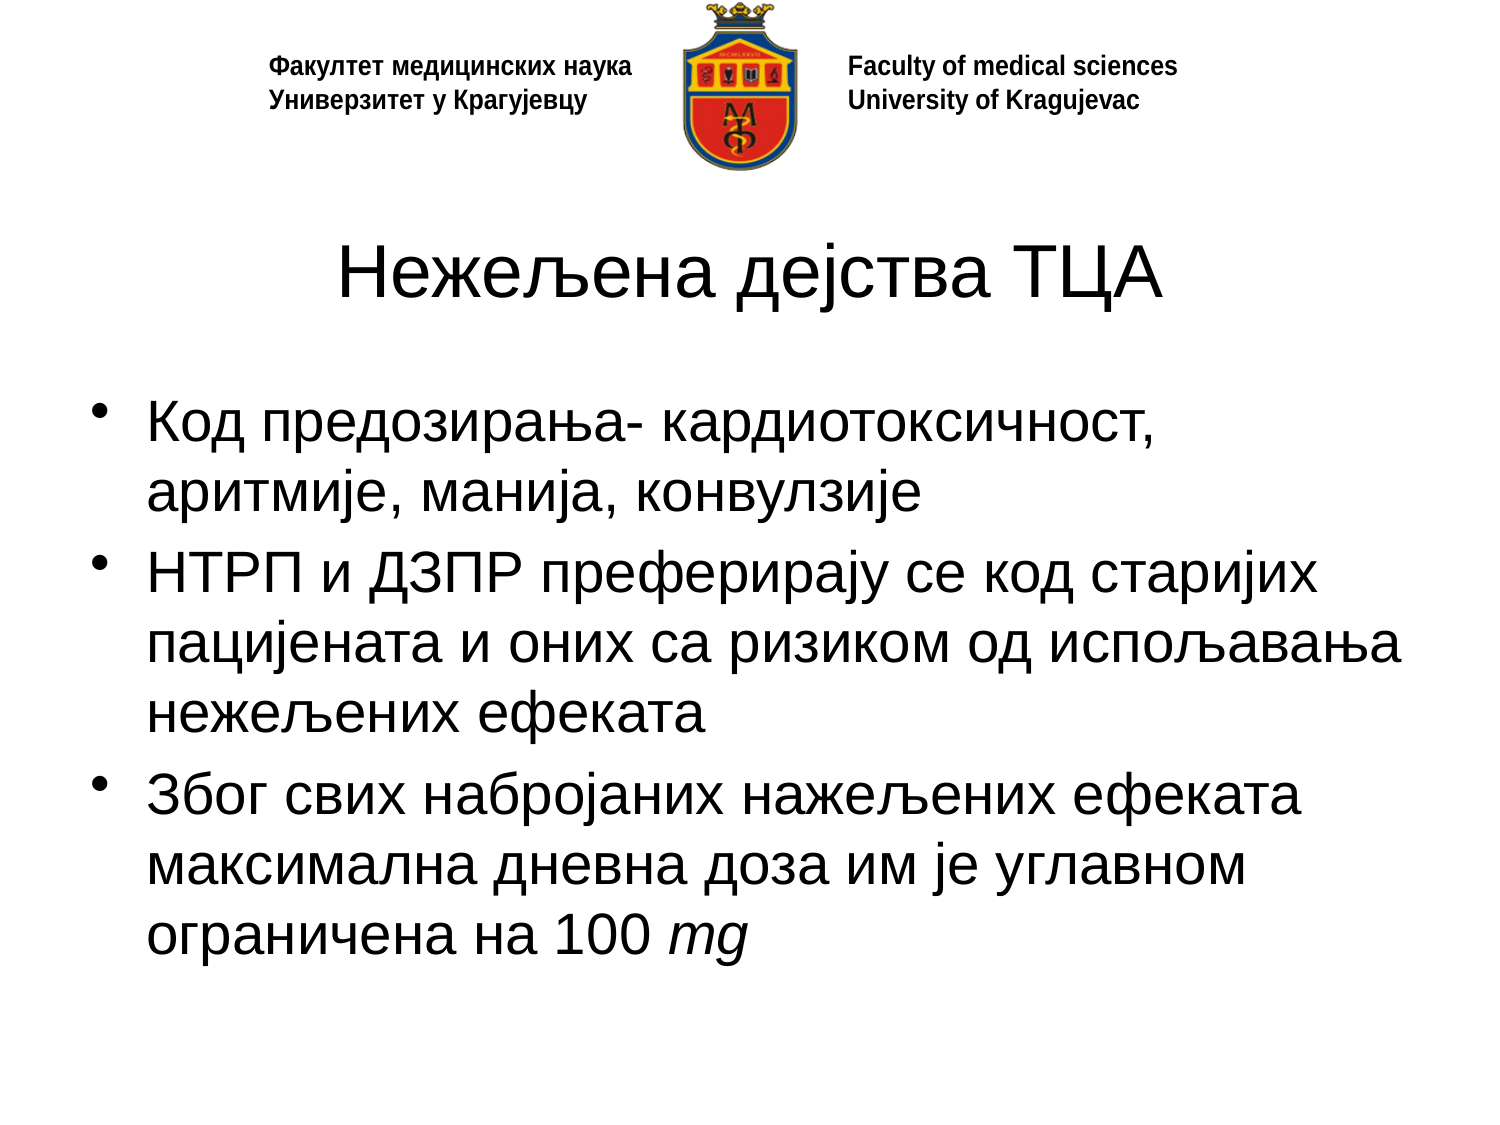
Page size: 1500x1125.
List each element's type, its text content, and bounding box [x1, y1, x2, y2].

title Нежељена дејства ТЦА [74, 173, 1426, 362]
list Код предозирања- кардиотоксичност, аритмије, манија, конвулзије НТРП и ДЗПР преферирају се код старијих пацијената и оних са ризиком од испољавања нежељених ефеката Због свих набројаних нажељених ефеката максимална дневна доза им је углавном ограничена на 100 mg [74, 374, 1426, 1118]
